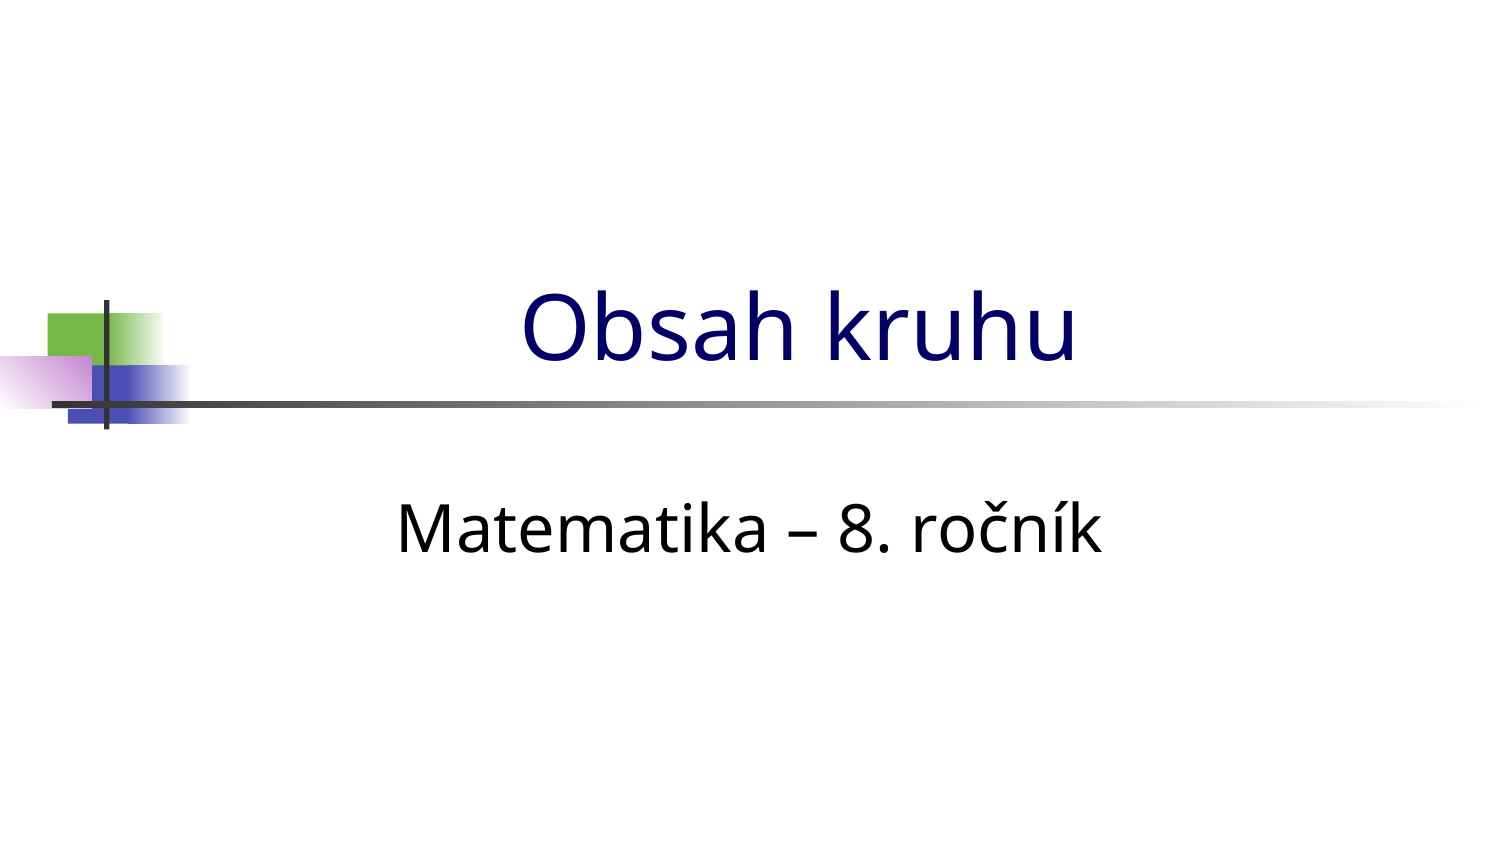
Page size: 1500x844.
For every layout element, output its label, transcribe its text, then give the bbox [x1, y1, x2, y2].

title Obsah kruhu [162, 206, 1438, 387]
subtitle Matematika – 8. ročník [224, 477, 1276, 694]
